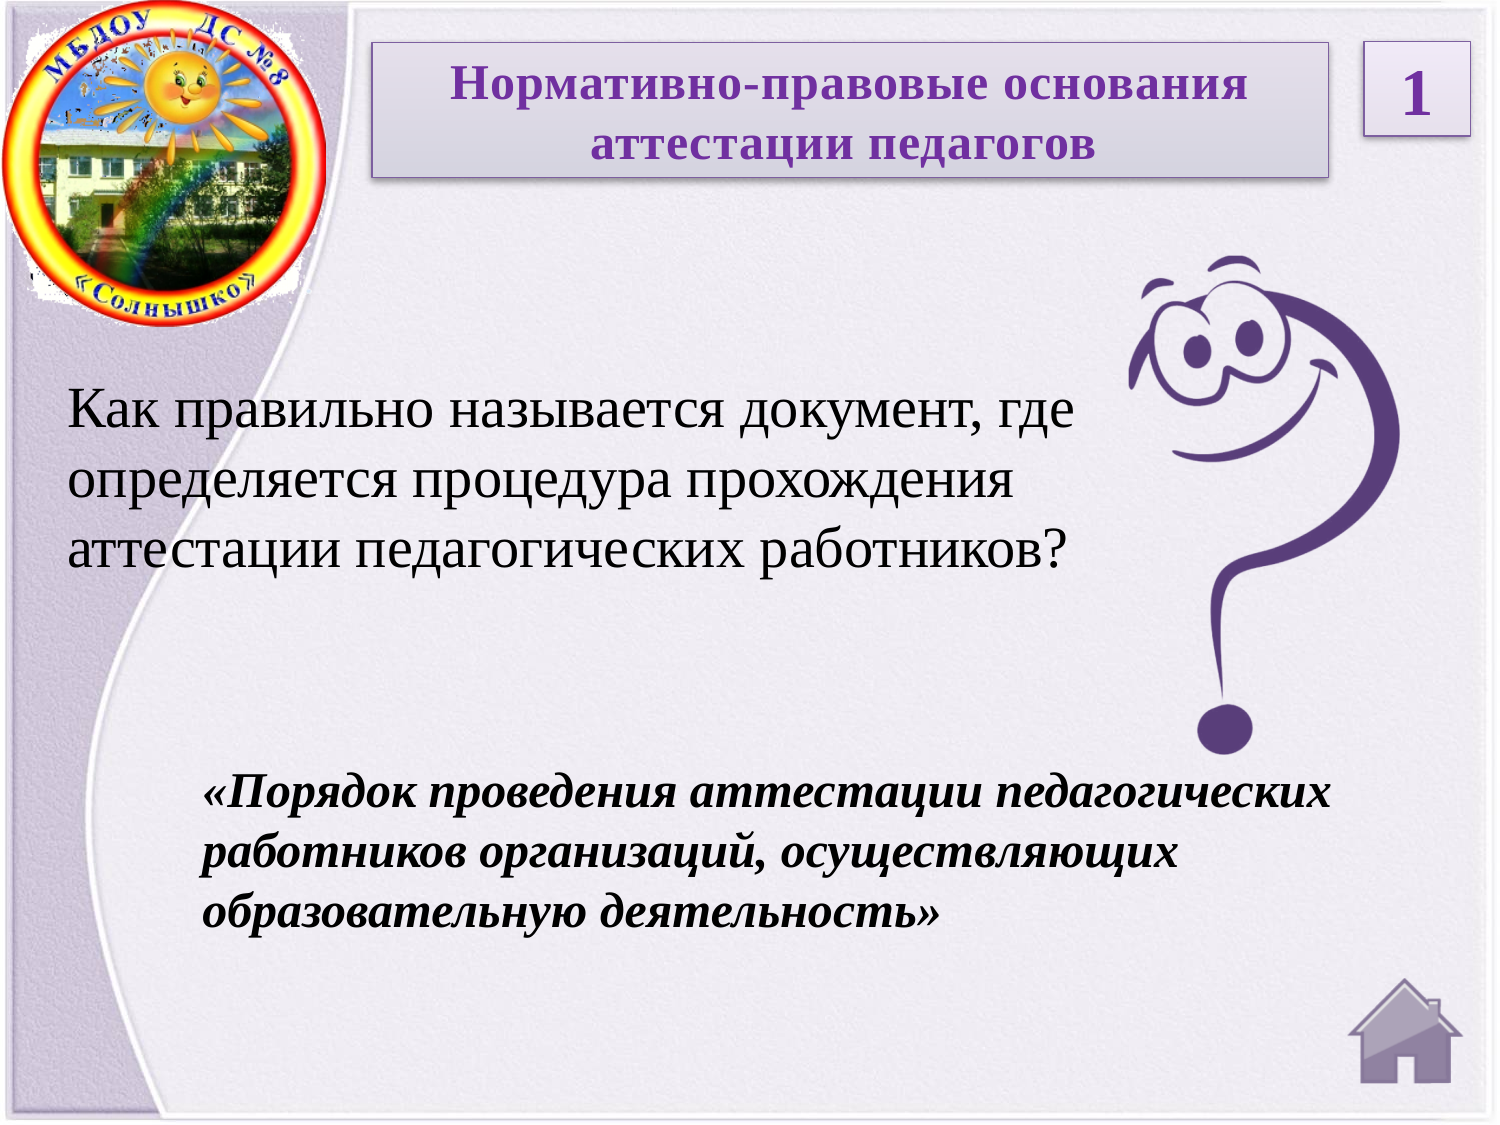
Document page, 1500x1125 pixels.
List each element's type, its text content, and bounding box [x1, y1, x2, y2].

text_box Как правильно называется документ, где определяется процедура прохождения аттестации педагогических работников? [53, 361, 1122, 587]
text_box Нормативно-правовые основания аттестации педагогов [371, 42, 1329, 178]
text_box «Порядок проведения аттестации педагогических работников организаций, осуществляющих образовательную деятельность» [187, 749, 1440, 945]
picture [0, 0, 1500, 1125]
text_box 1 [1363, 41, 1471, 137]
